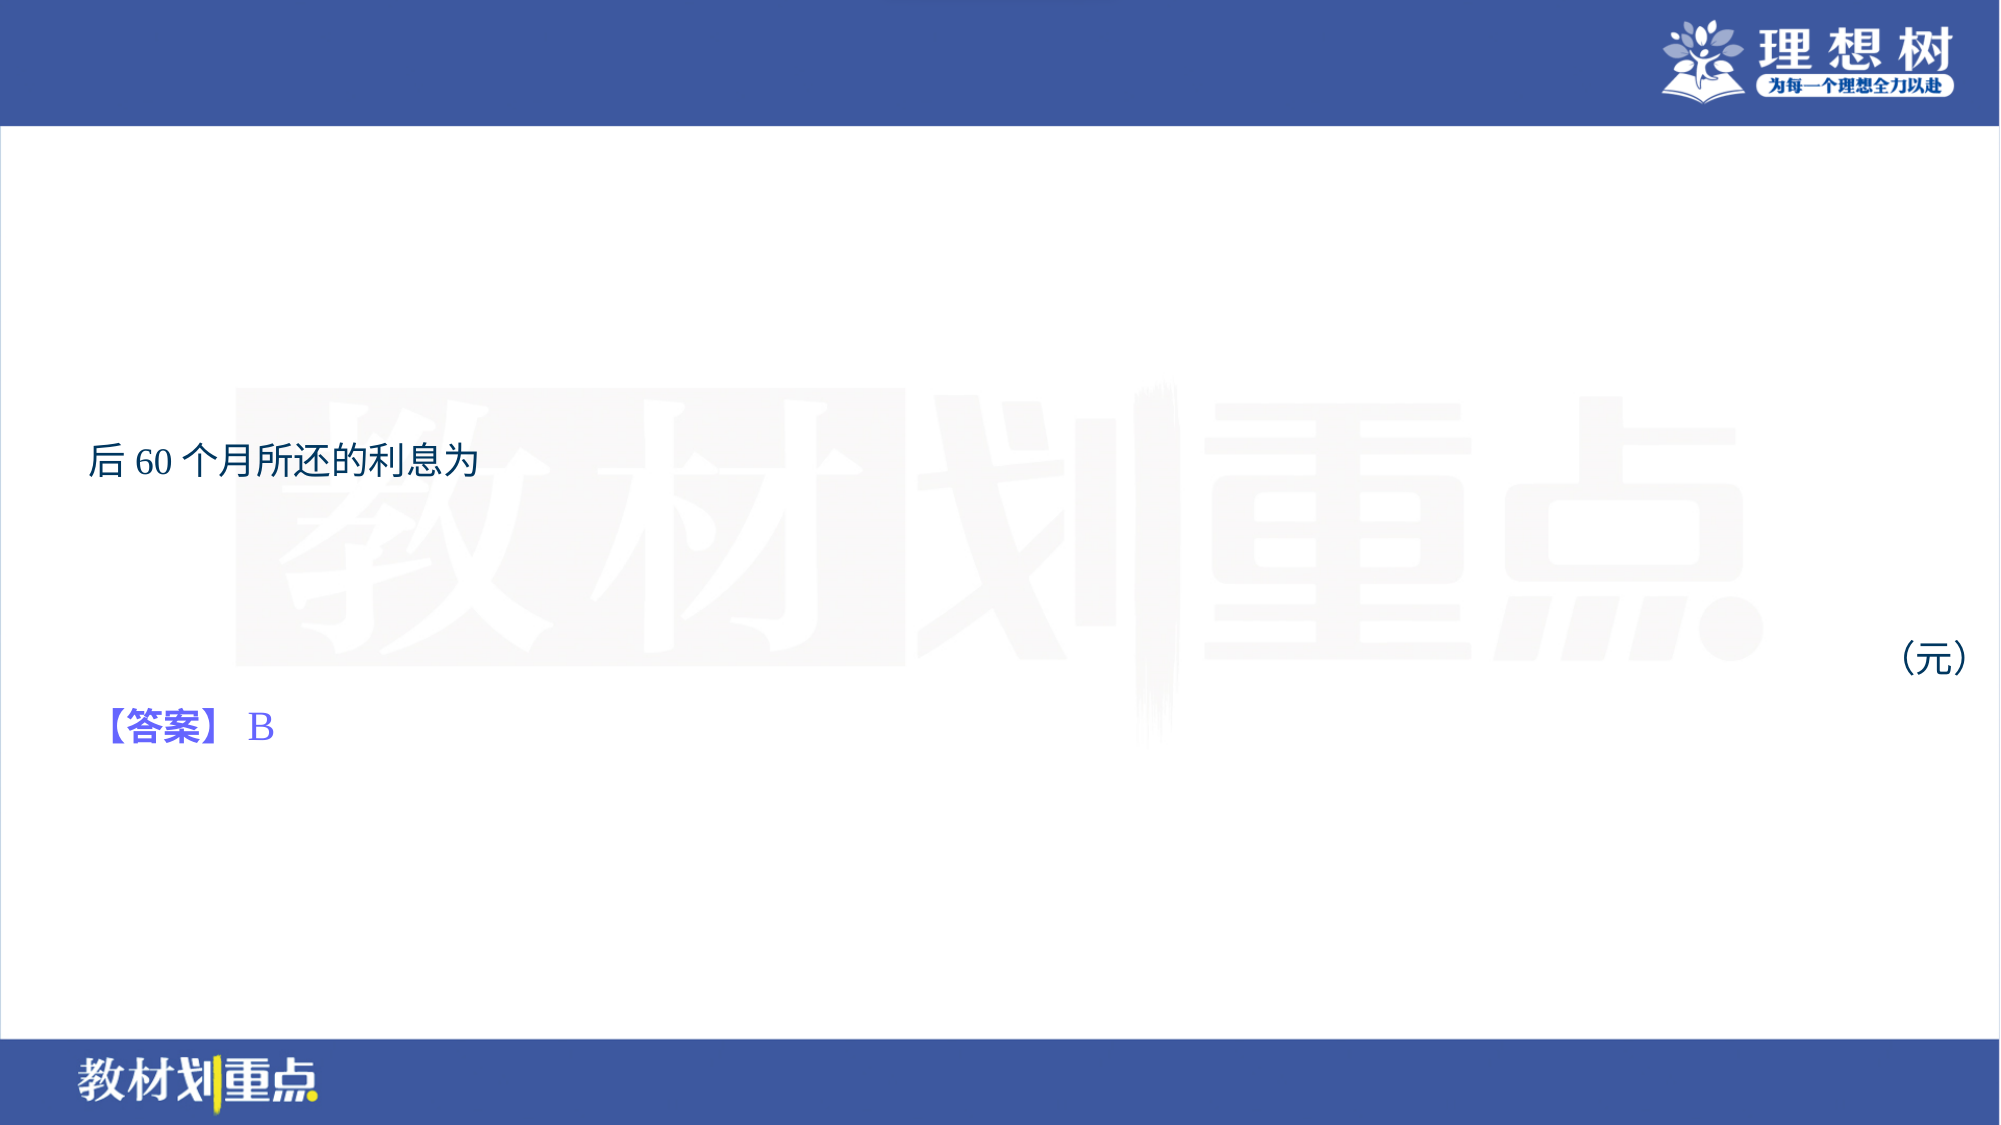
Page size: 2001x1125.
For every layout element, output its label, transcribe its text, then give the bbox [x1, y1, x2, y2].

picture [0, 0, 2000, 1125]
text_box 【答案】B [88, 673, 1911, 741]
